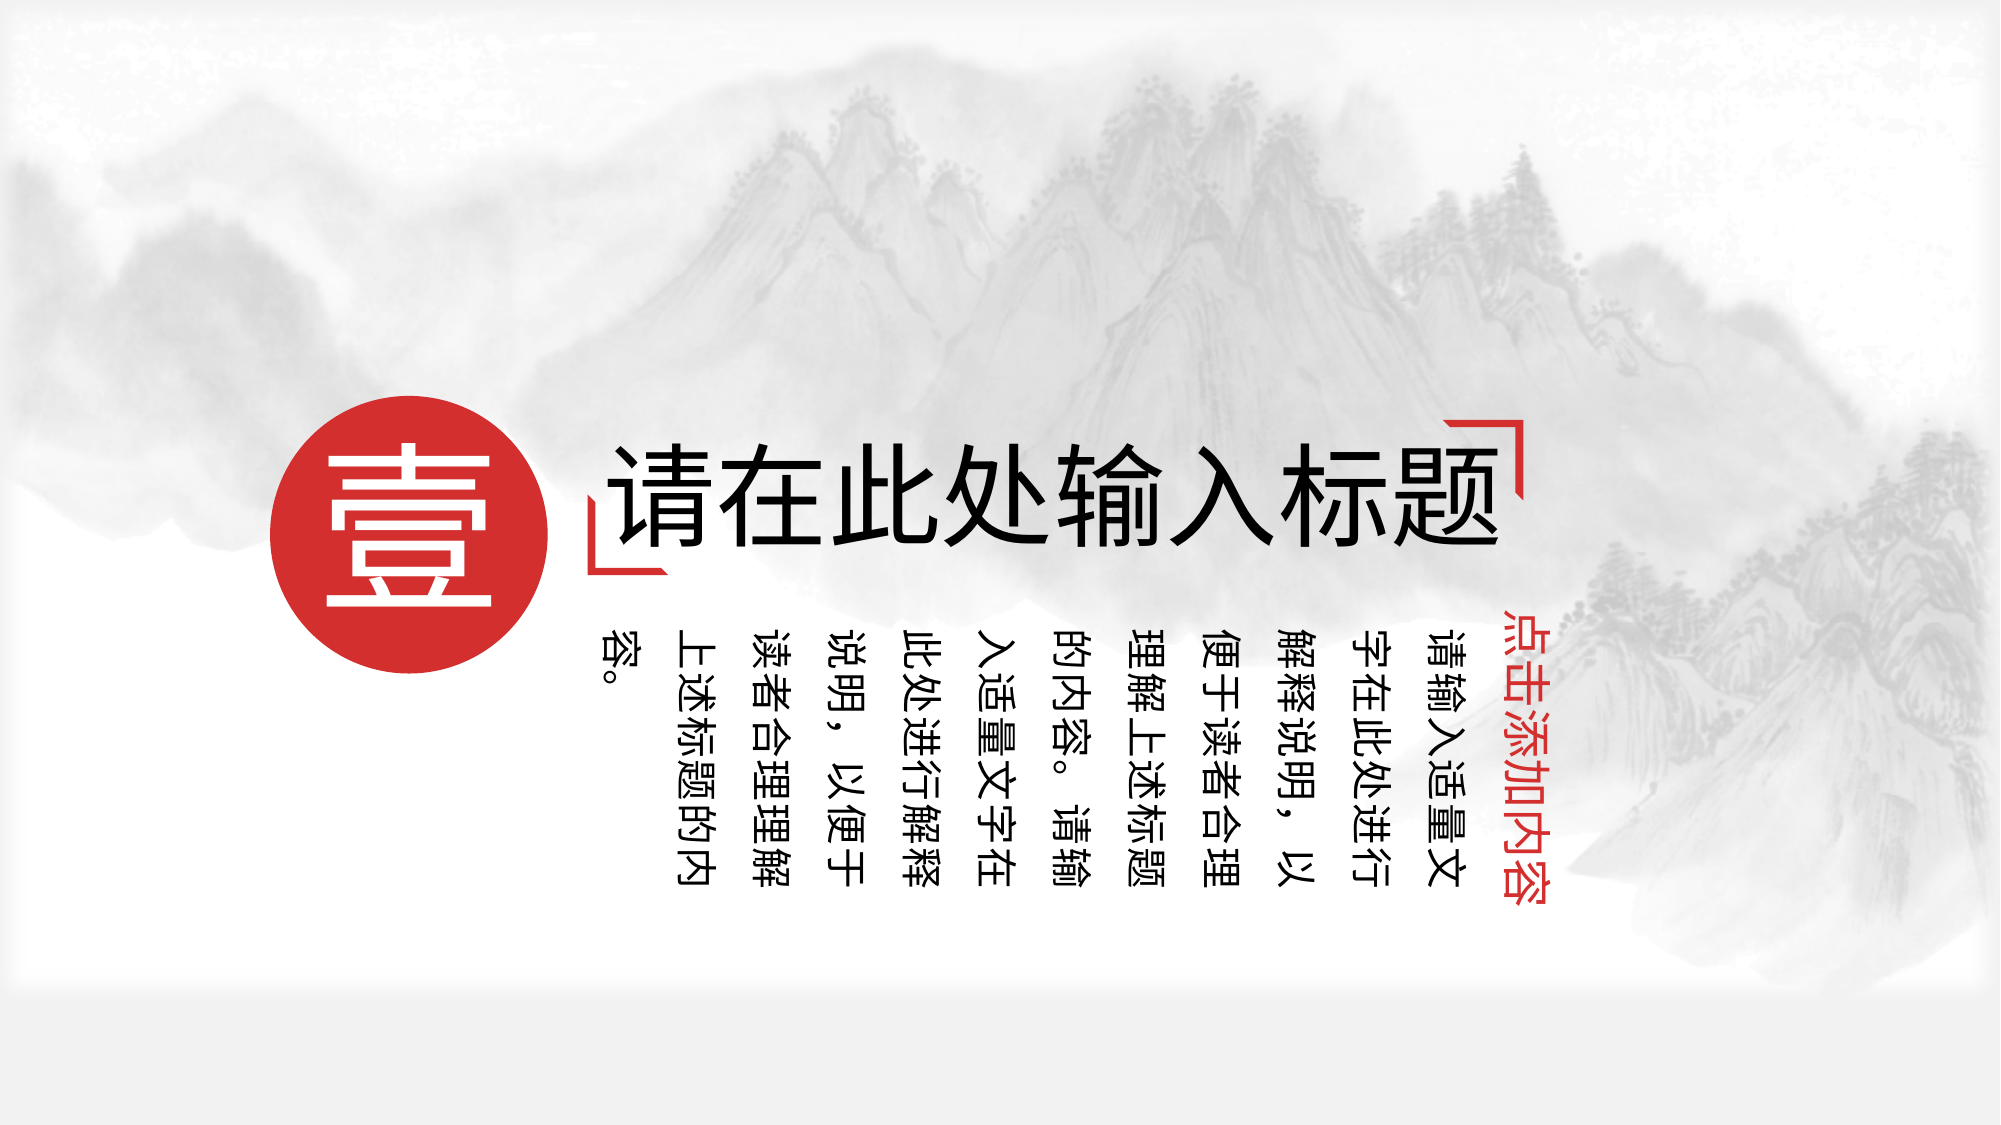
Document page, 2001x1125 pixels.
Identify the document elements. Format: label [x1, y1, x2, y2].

text_box [270, 395, 548, 674]
text_box [587, 418, 1564, 575]
picture [0, 0, 2000, 1002]
